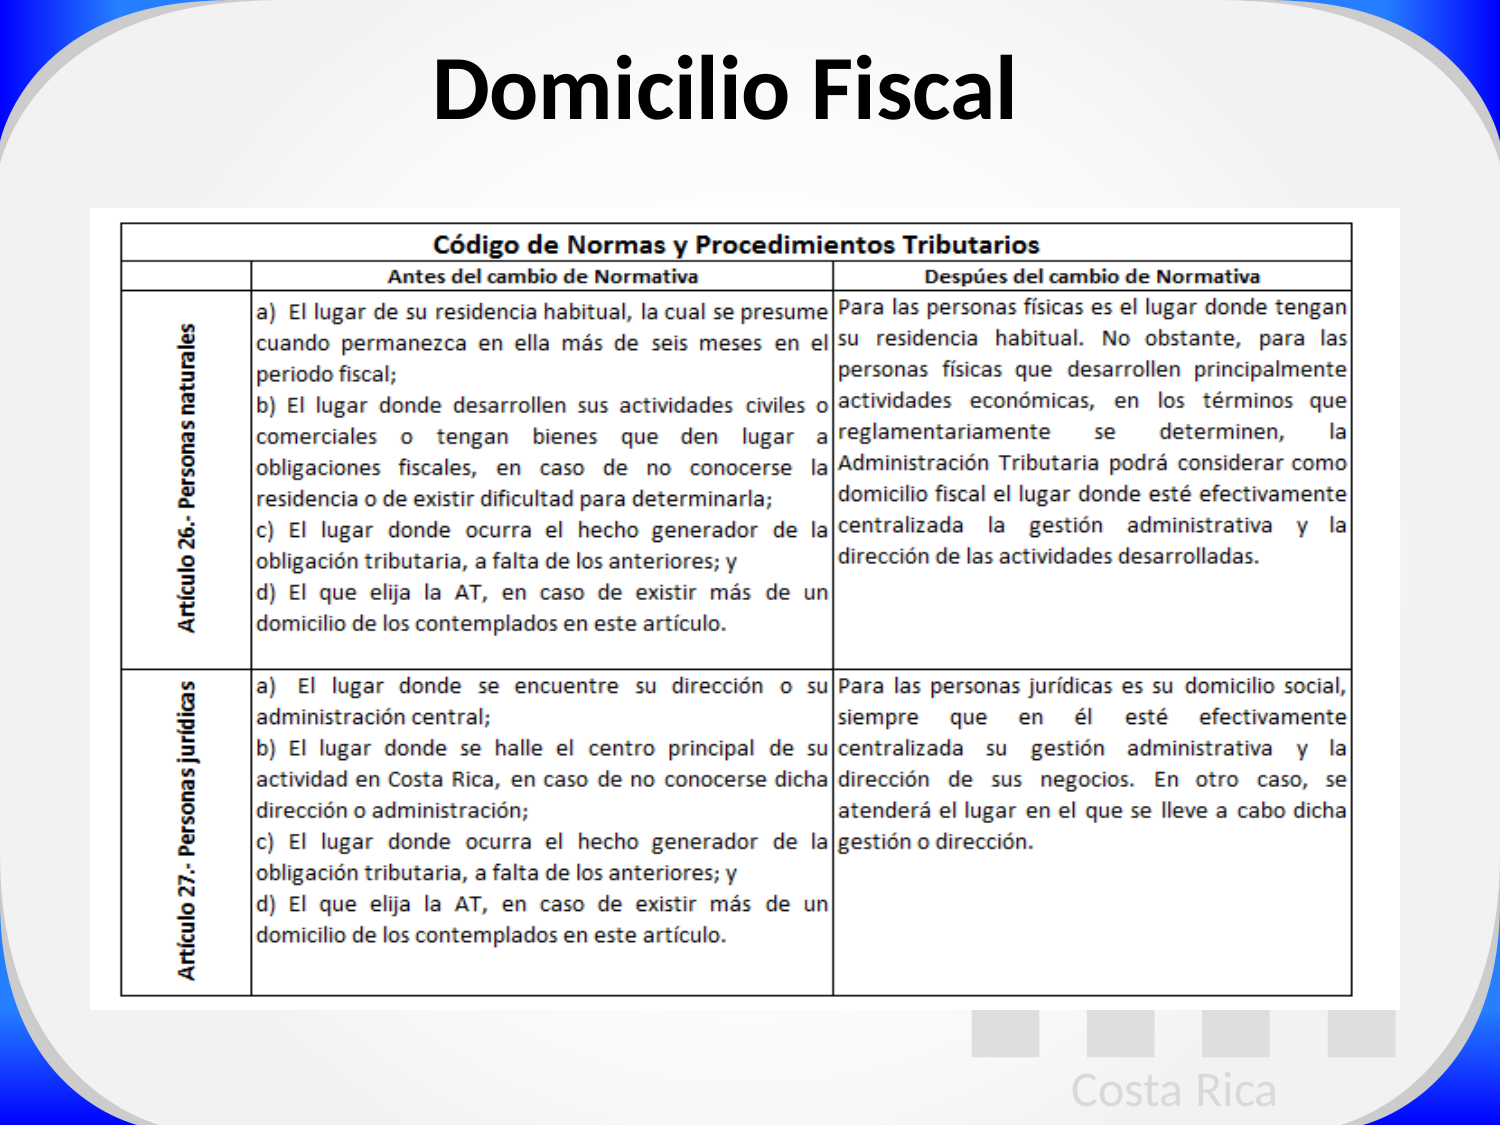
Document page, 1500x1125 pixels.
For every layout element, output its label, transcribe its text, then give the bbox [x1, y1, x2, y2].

picture [0, 0, 1500, 1125]
text_box Domicilio Fiscal [263, 20, 1187, 149]
text_box Costa Rica [1057, 1049, 1341, 1124]
